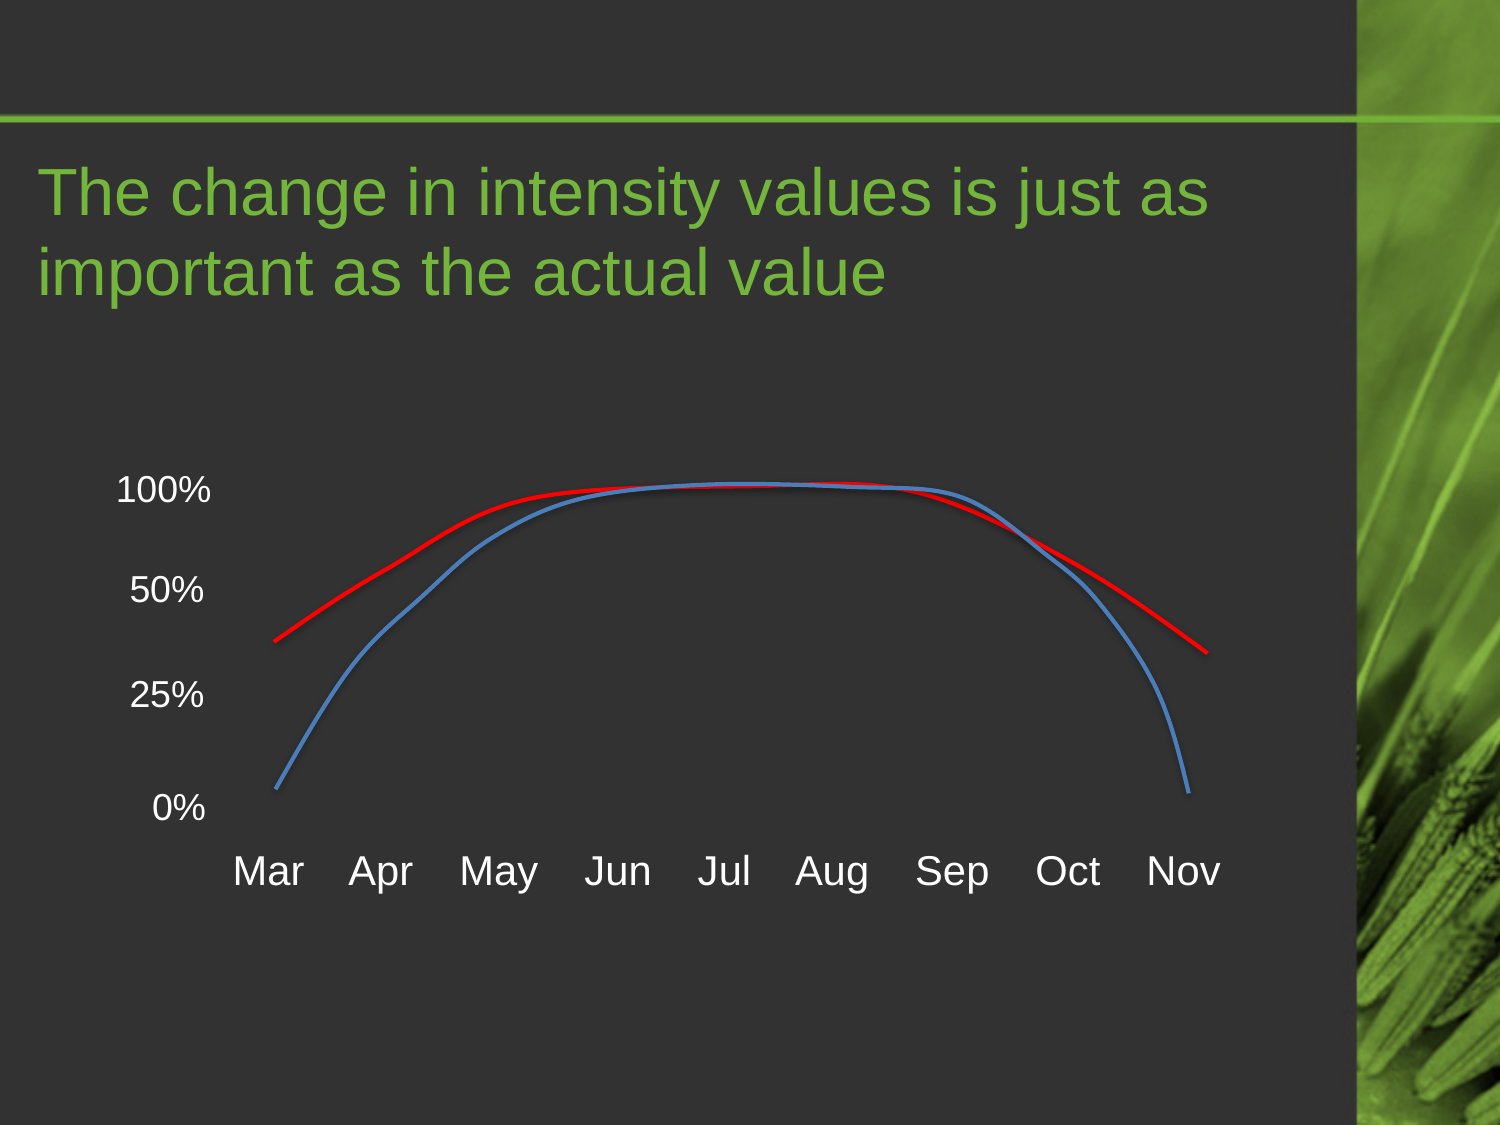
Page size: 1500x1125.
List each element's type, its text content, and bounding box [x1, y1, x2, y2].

text_box 0% [137, 775, 222, 836]
picture [0, 0, 1500, 1125]
text_box Mar Apr May Jun Jul Aug Sep Oct Nov [218, 836, 1284, 902]
text_box 25% [114, 663, 220, 723]
text_box [274, 483, 1190, 794]
text_box [273, 487, 636, 643]
text_box The change in intensity values is just as important as the actual value [22, 141, 1355, 317]
text_box 50% [114, 558, 220, 618]
text_box [1029, 537, 1209, 654]
text_box 100% [101, 457, 227, 517]
